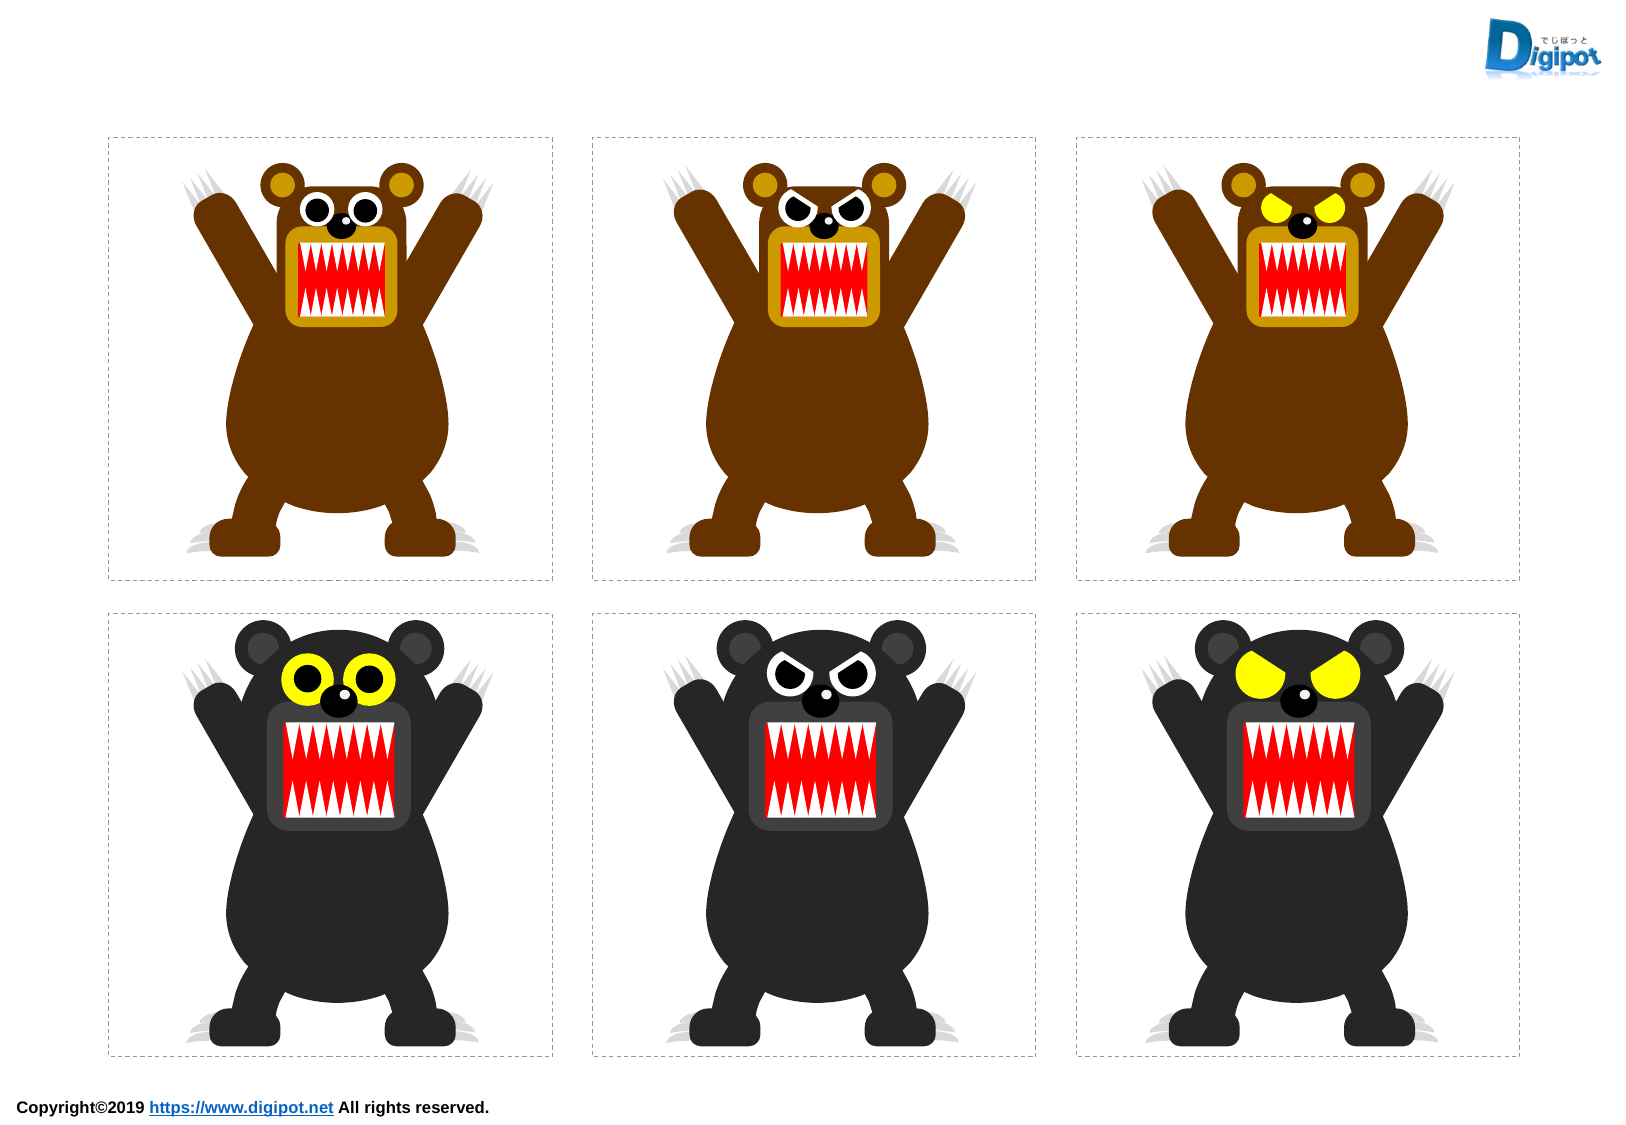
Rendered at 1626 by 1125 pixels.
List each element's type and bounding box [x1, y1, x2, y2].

text_box [1142, 162, 1454, 557]
text_box [664, 162, 975, 557]
text_box [185, 620, 491, 1047]
text_box [1142, 620, 1454, 1047]
text_box [664, 620, 975, 1047]
text_box [185, 162, 491, 557]
picture [1485, 18, 1602, 82]
